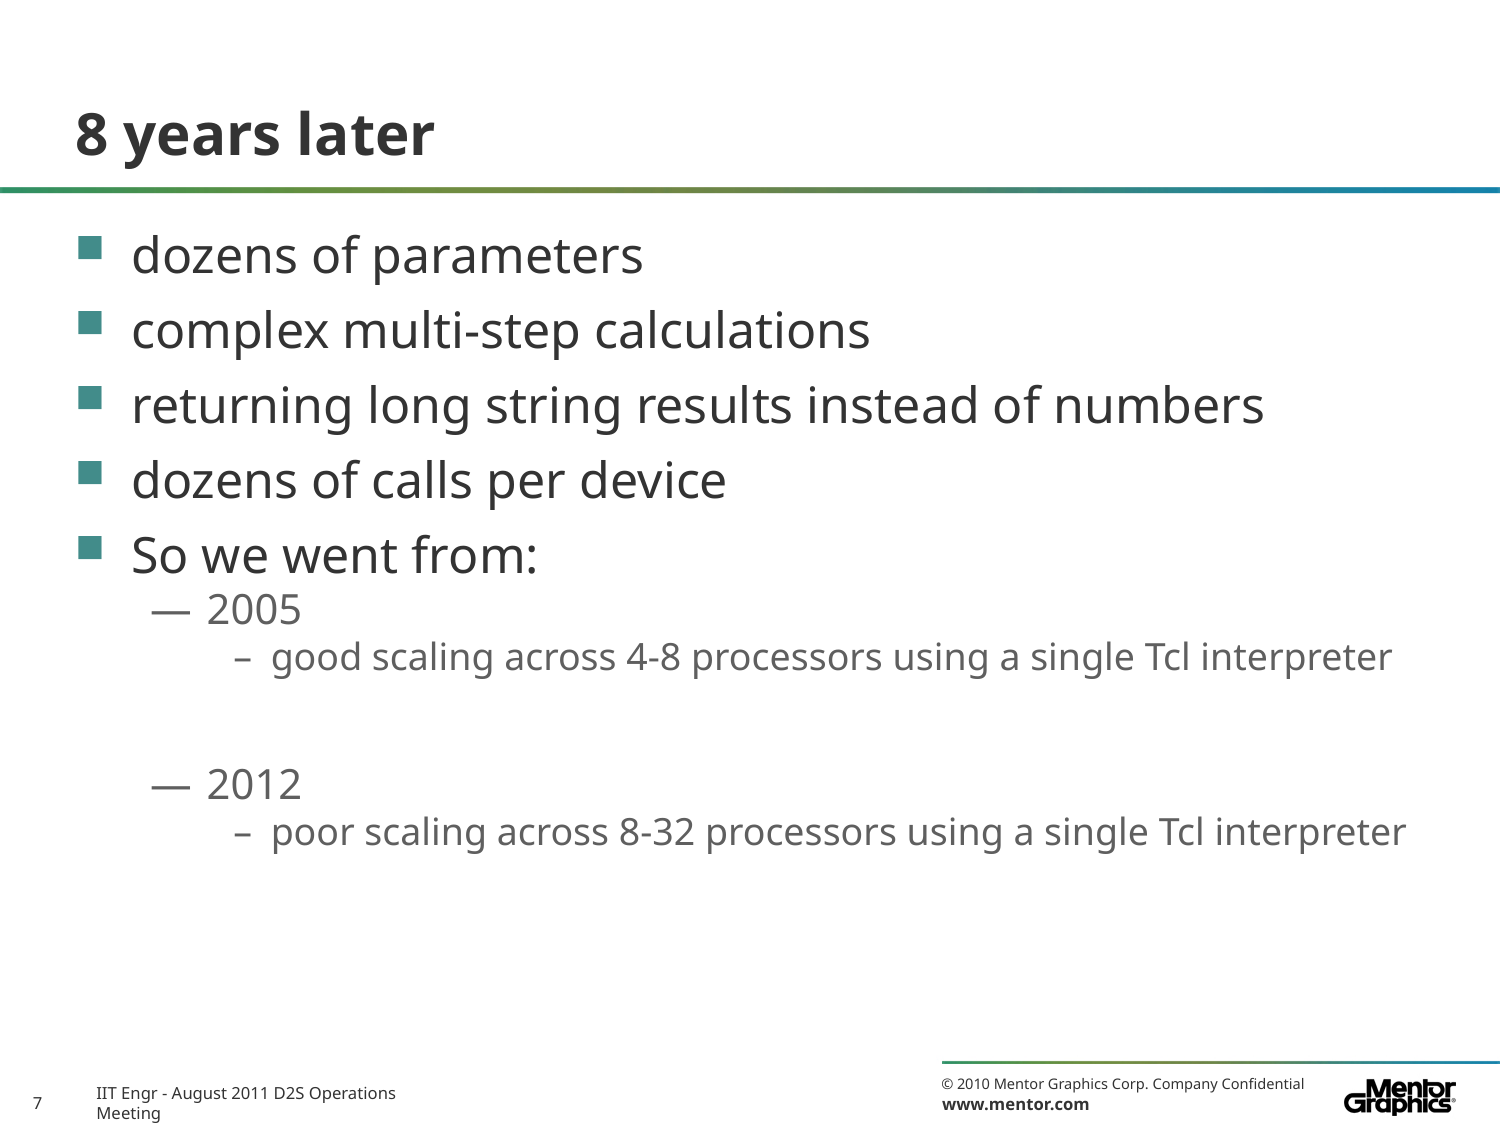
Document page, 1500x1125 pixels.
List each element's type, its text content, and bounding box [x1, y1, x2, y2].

footer IIT Engr - August 2011 D2S Operations Meeting [80, 1074, 469, 1111]
list dozens of parameters complex multi-step calculations returning long string results instead of numbers dozens of calls per device So we went from: 2005 good scaling across 4-8 processors using a single Tcl interpreter 2012 poor scaling across 8-32 processors using a single Tcl interpreter [0, 215, 1500, 1048]
title 8 years later [0, 0, 1500, 176]
picture [0, 1048, 1500, 1125]
picture [0, 176, 1500, 215]
